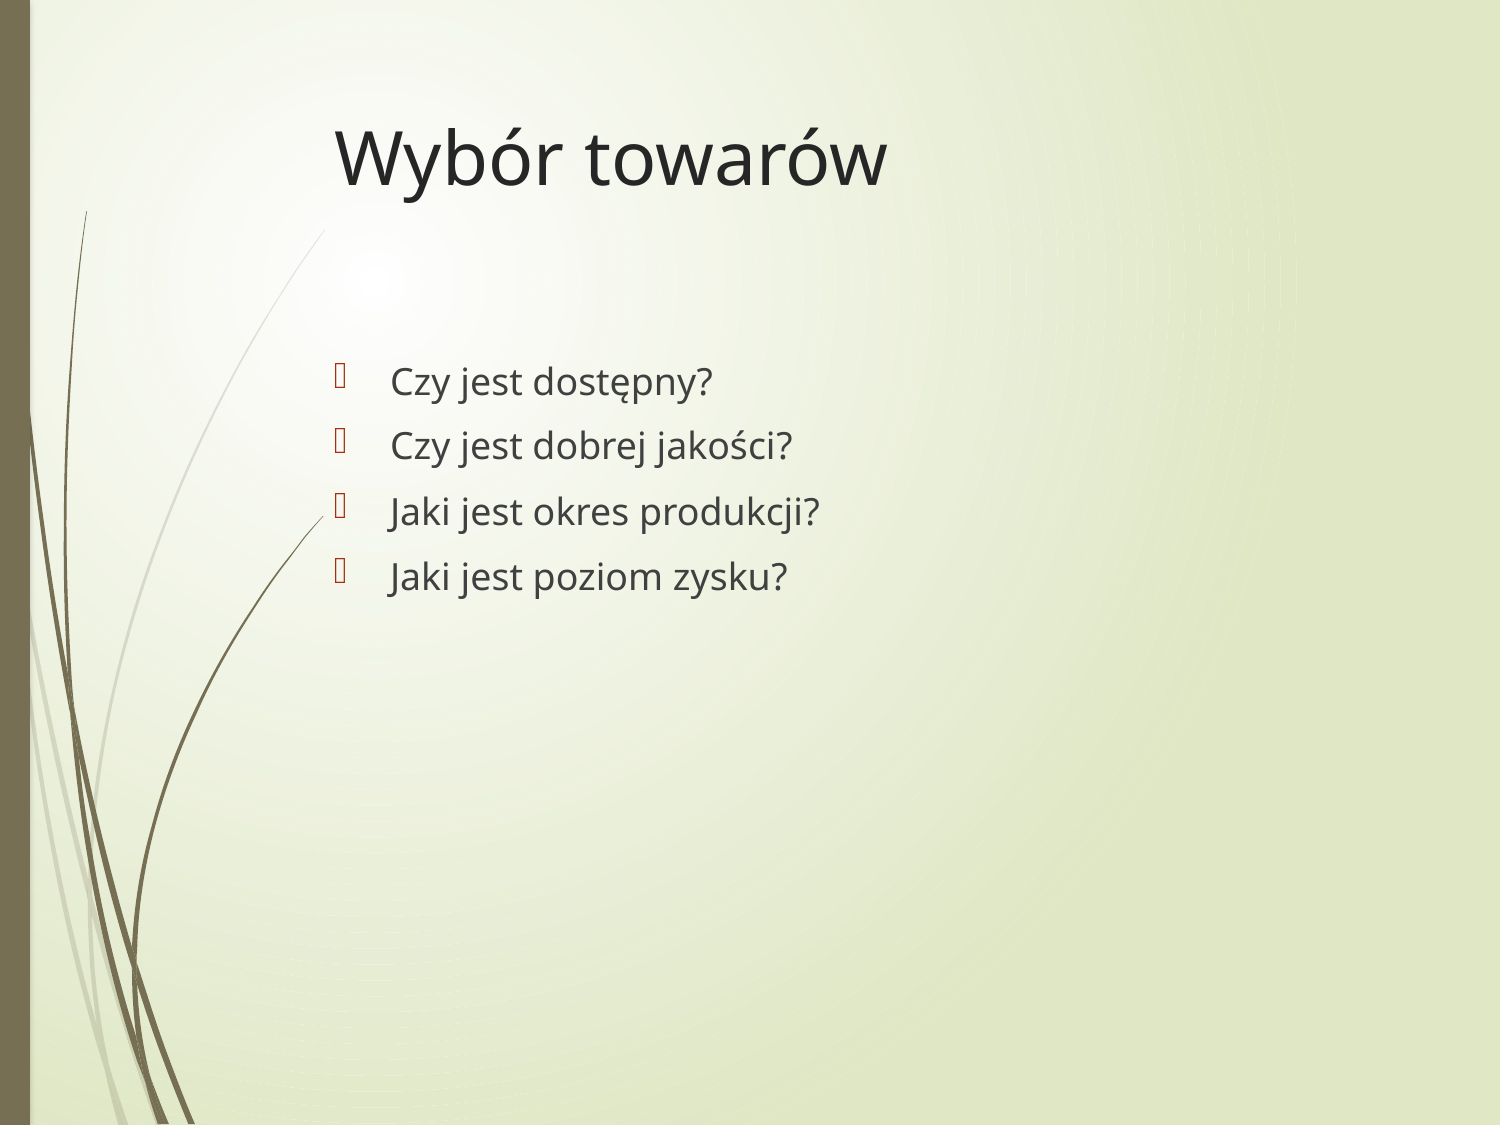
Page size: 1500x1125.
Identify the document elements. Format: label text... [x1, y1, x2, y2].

title Wybór towarów [319, 102, 1400, 313]
list Czy jest dostępny? Czy jest dobrej jakości? Jaki jest okres produkcji? Jaki jest poziom zysku? [318, 350, 1400, 988]
